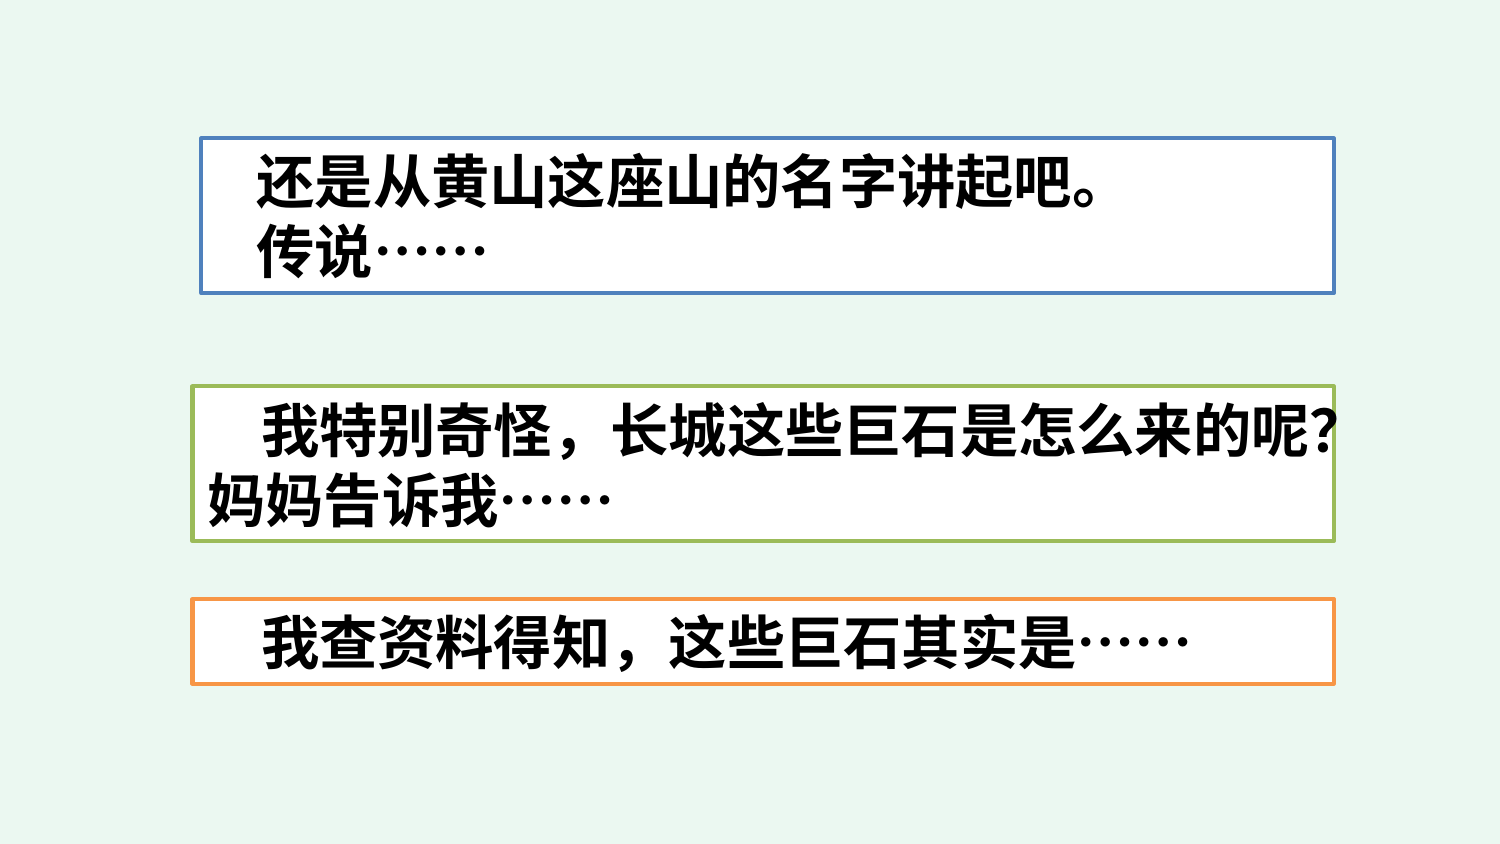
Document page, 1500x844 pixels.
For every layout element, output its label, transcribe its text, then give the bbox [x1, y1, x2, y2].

text_box 还是从黄山这座山的名字讲起吧。 传说…… [199, 136, 1336, 295]
text_box 我特别奇怪，长城这些巨石是怎么来的呢？妈妈告诉我…… [190, 384, 1336, 543]
text_box 我查资料得知，这些巨石其实是…… [190, 597, 1336, 686]
